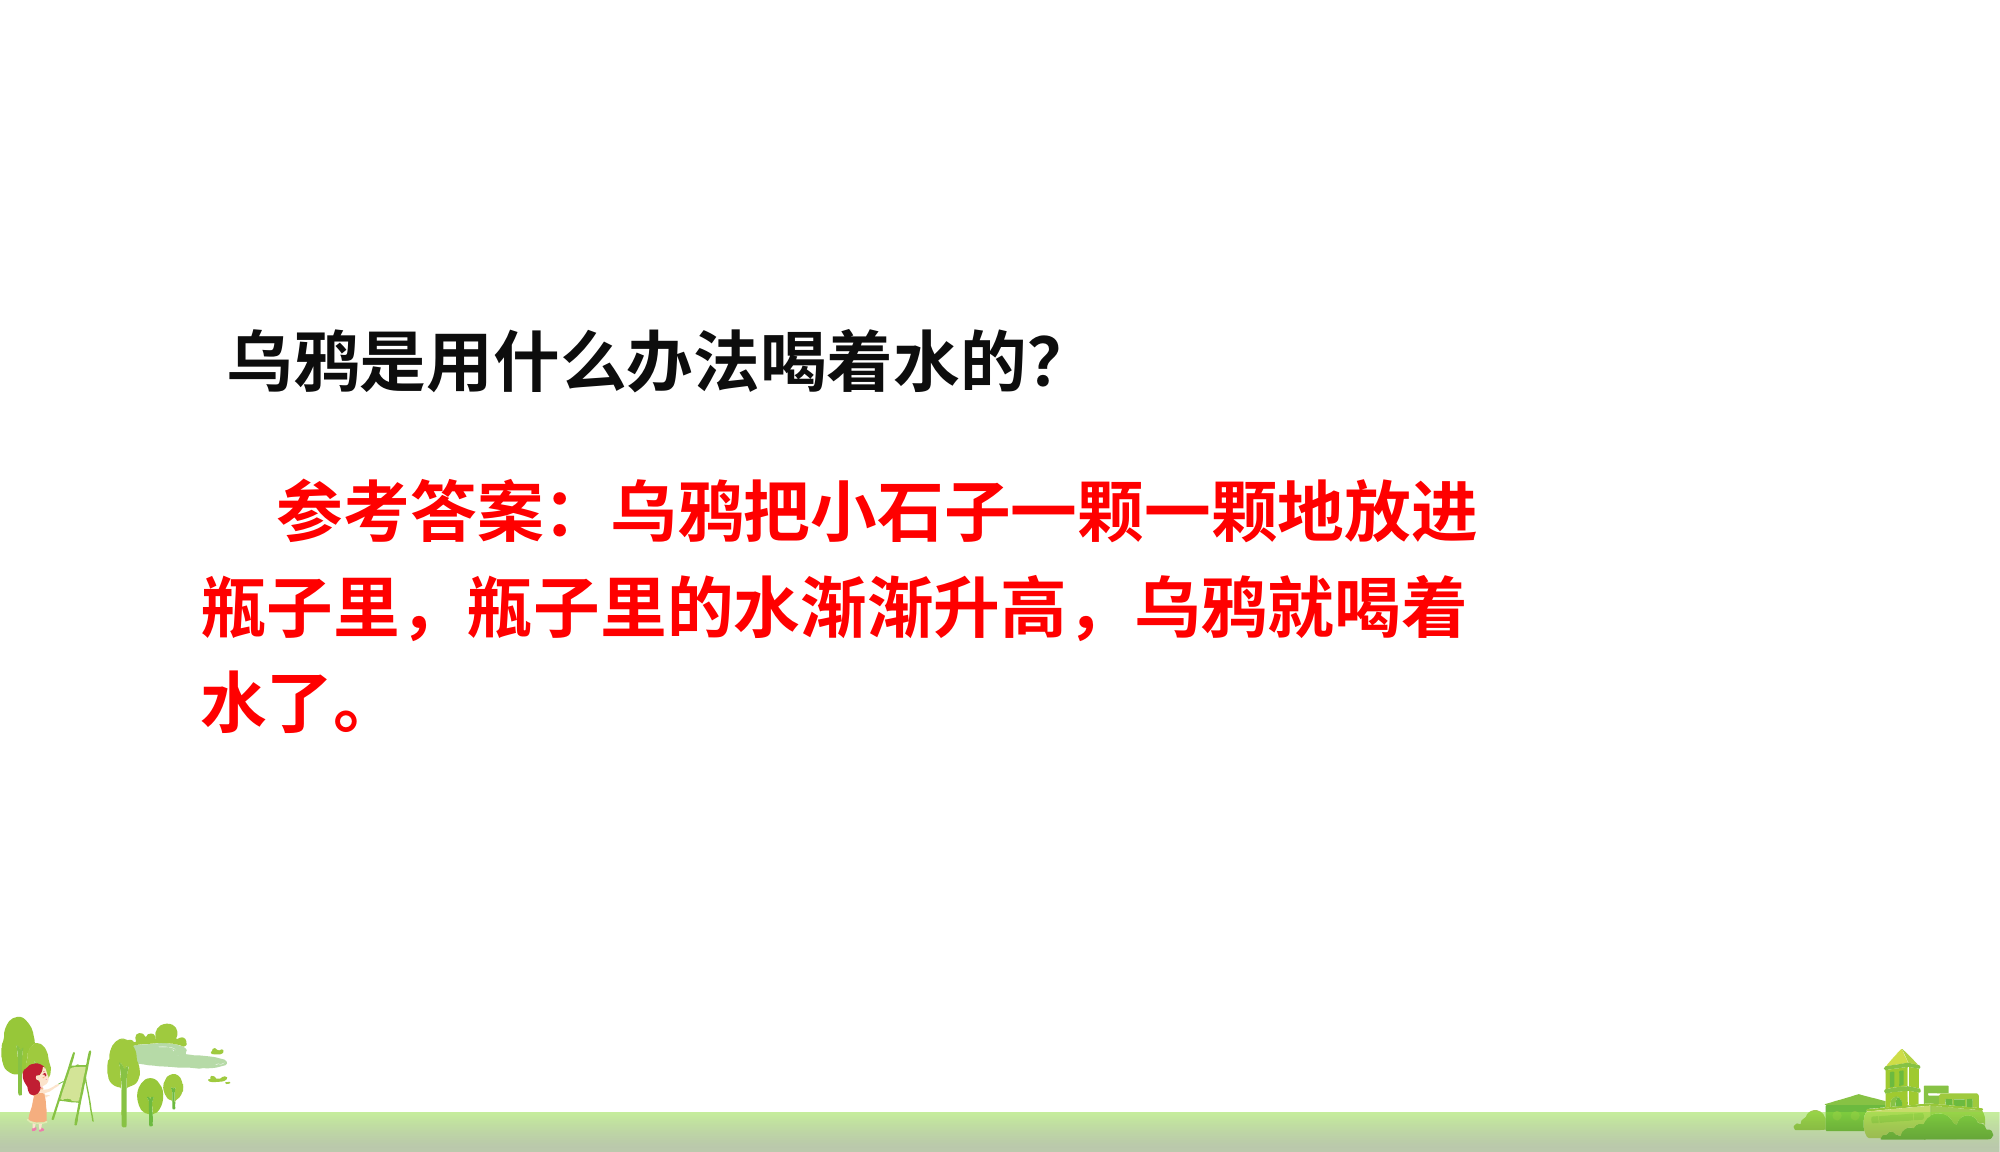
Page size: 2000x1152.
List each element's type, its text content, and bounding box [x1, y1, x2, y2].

text_box 乌鸦是用什么办法喝着水的？？ [211, 312, 1176, 408]
text_box 参考答案：乌鸦把小石子一颗一颗地放进瓶子里，瓶子里的水渐渐升高，乌鸦就喝着水了。 [185, 446, 1538, 749]
